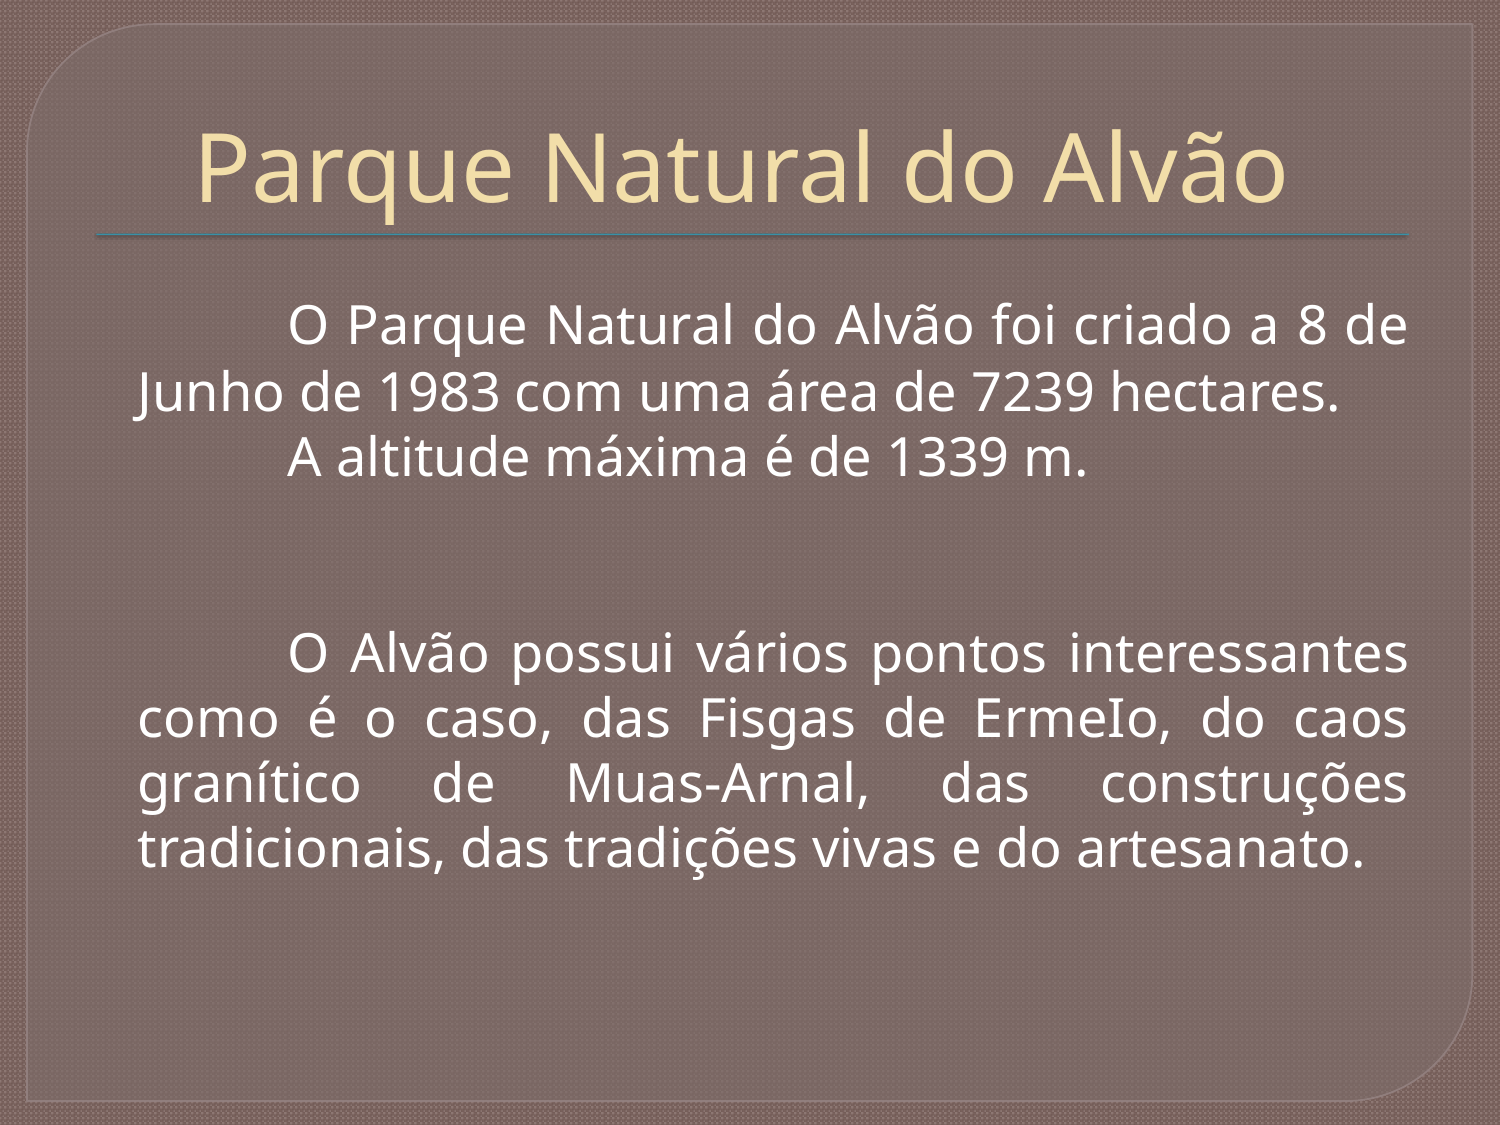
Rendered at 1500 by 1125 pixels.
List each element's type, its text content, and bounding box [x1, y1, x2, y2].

list O Parque Natural do Alvão foi criado a 8 de Junho de 1983 com uma área de 7239 hectares. A altitude máxima é de 1339 m. O Alvão possui vários pontos interessantes como é o caso, das Fisgas de ErmeIo, do caos granítico de Muas-Arnal, das construções tradicionais, das tradições vivas e do artesanato. [75, 270, 1425, 1079]
title Parque Natural do Alvão [75, 41, 1425, 230]
